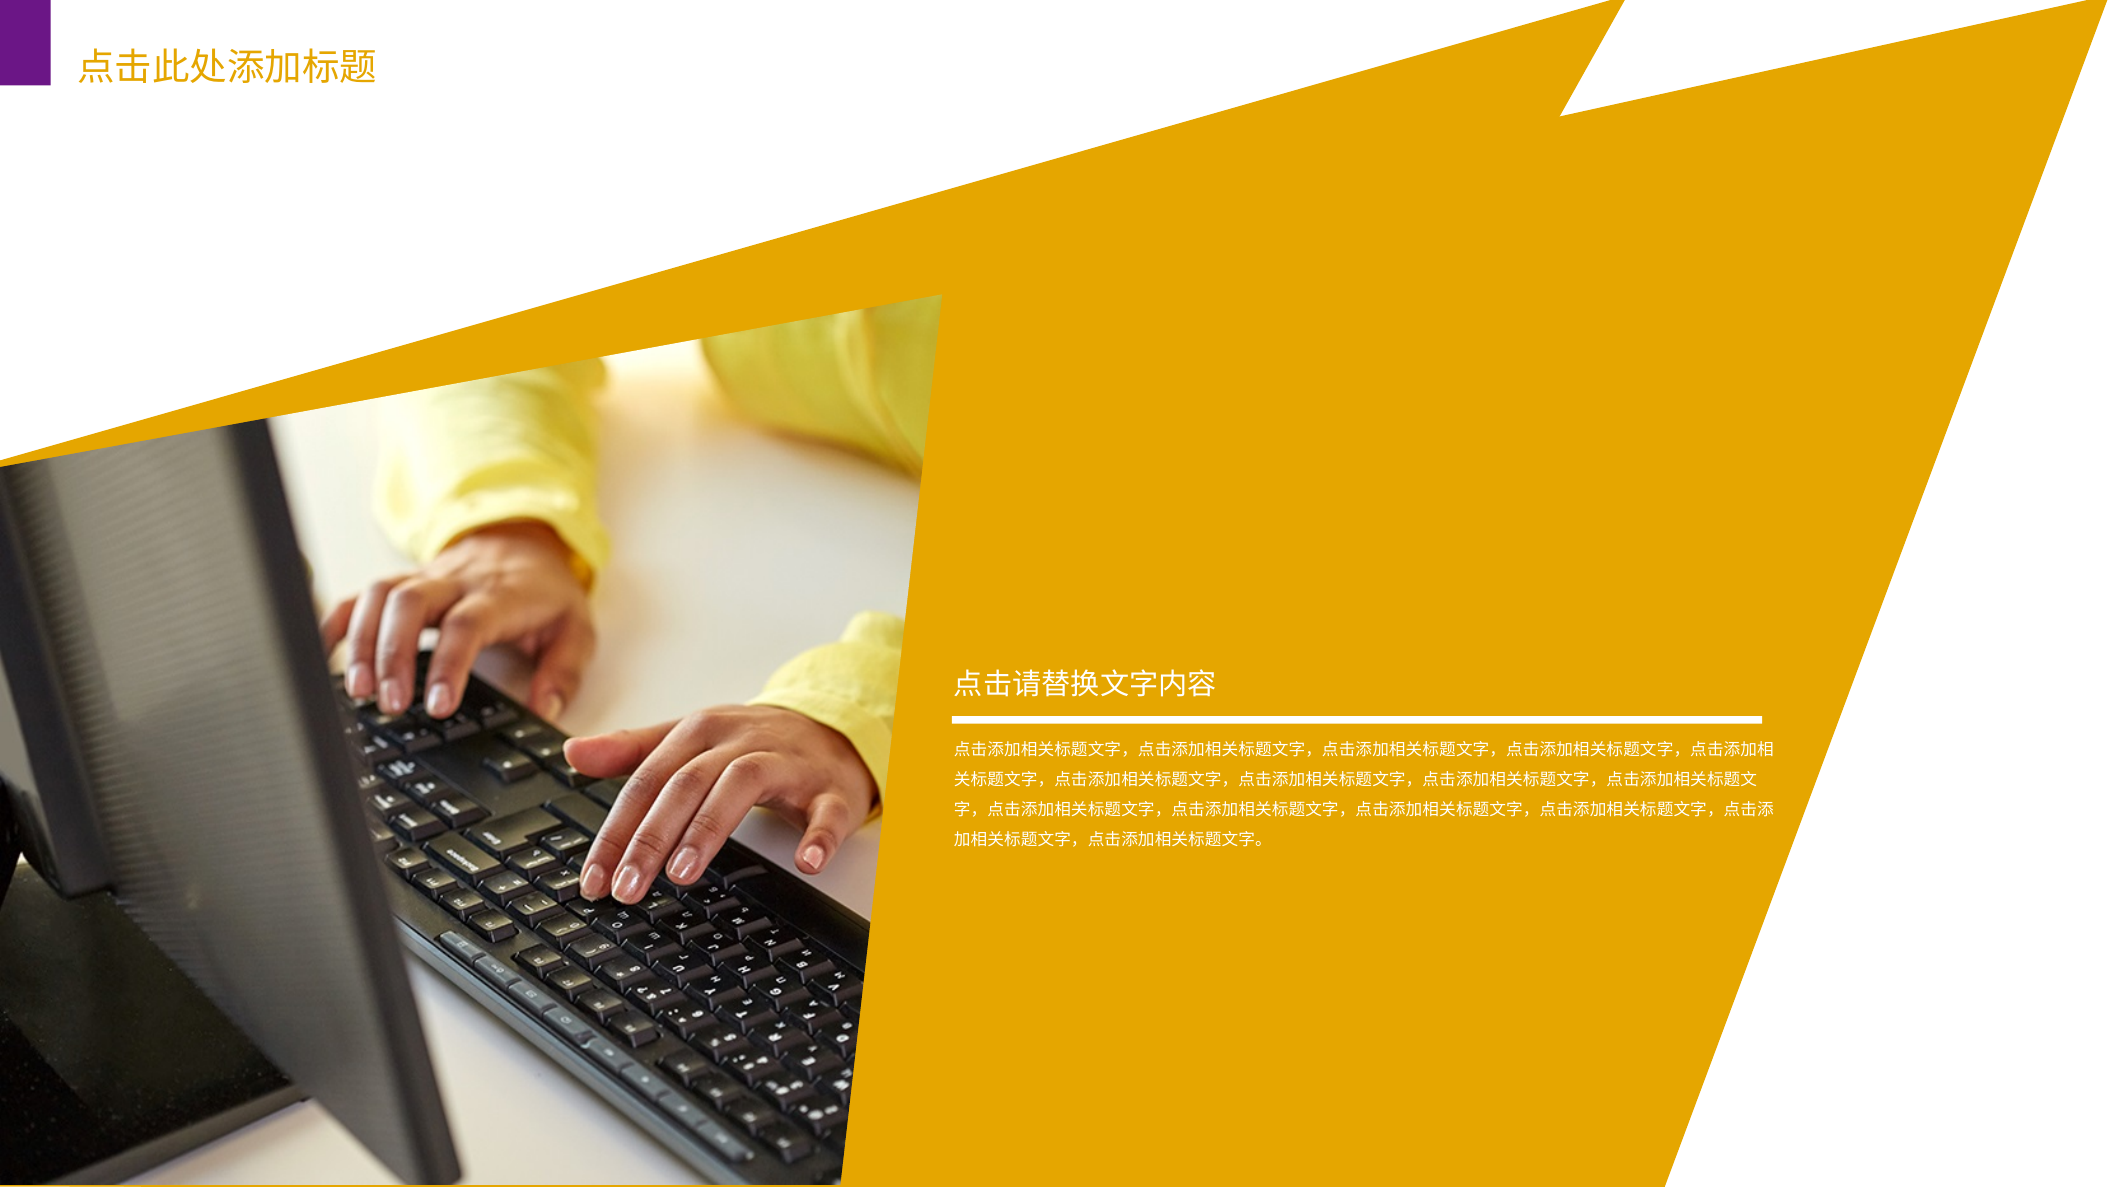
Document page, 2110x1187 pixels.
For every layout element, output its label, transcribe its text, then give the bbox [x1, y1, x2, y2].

text_box [951, 715, 1763, 725]
text_box 点击添加相关标题文字，点击添加相关标题文字，点击添加相关标题文字，点击添加相关标题文字，点击添加相关标题文字，点击添加相关标题文字，点击添加相关标题文字，点击添加相关标题文字，点击添加相关标题文字，点击添加相关标题文字，点击添加相关标题文字，点击添加相关标题文字，点击添加相关标题文字，点击添加相关标题文字，点击添加相关标题文字。 [939, 721, 1799, 856]
text_box [0, 293, 944, 1186]
text_box 点击请替换文字内容 [939, 640, 1303, 708]
text_box 点击此处添加标题 [62, 35, 417, 94]
text_box [963, 856, 1790, 1187]
text_box [1227, 0, 2109, 830]
text_box [0, 0, 1626, 1187]
